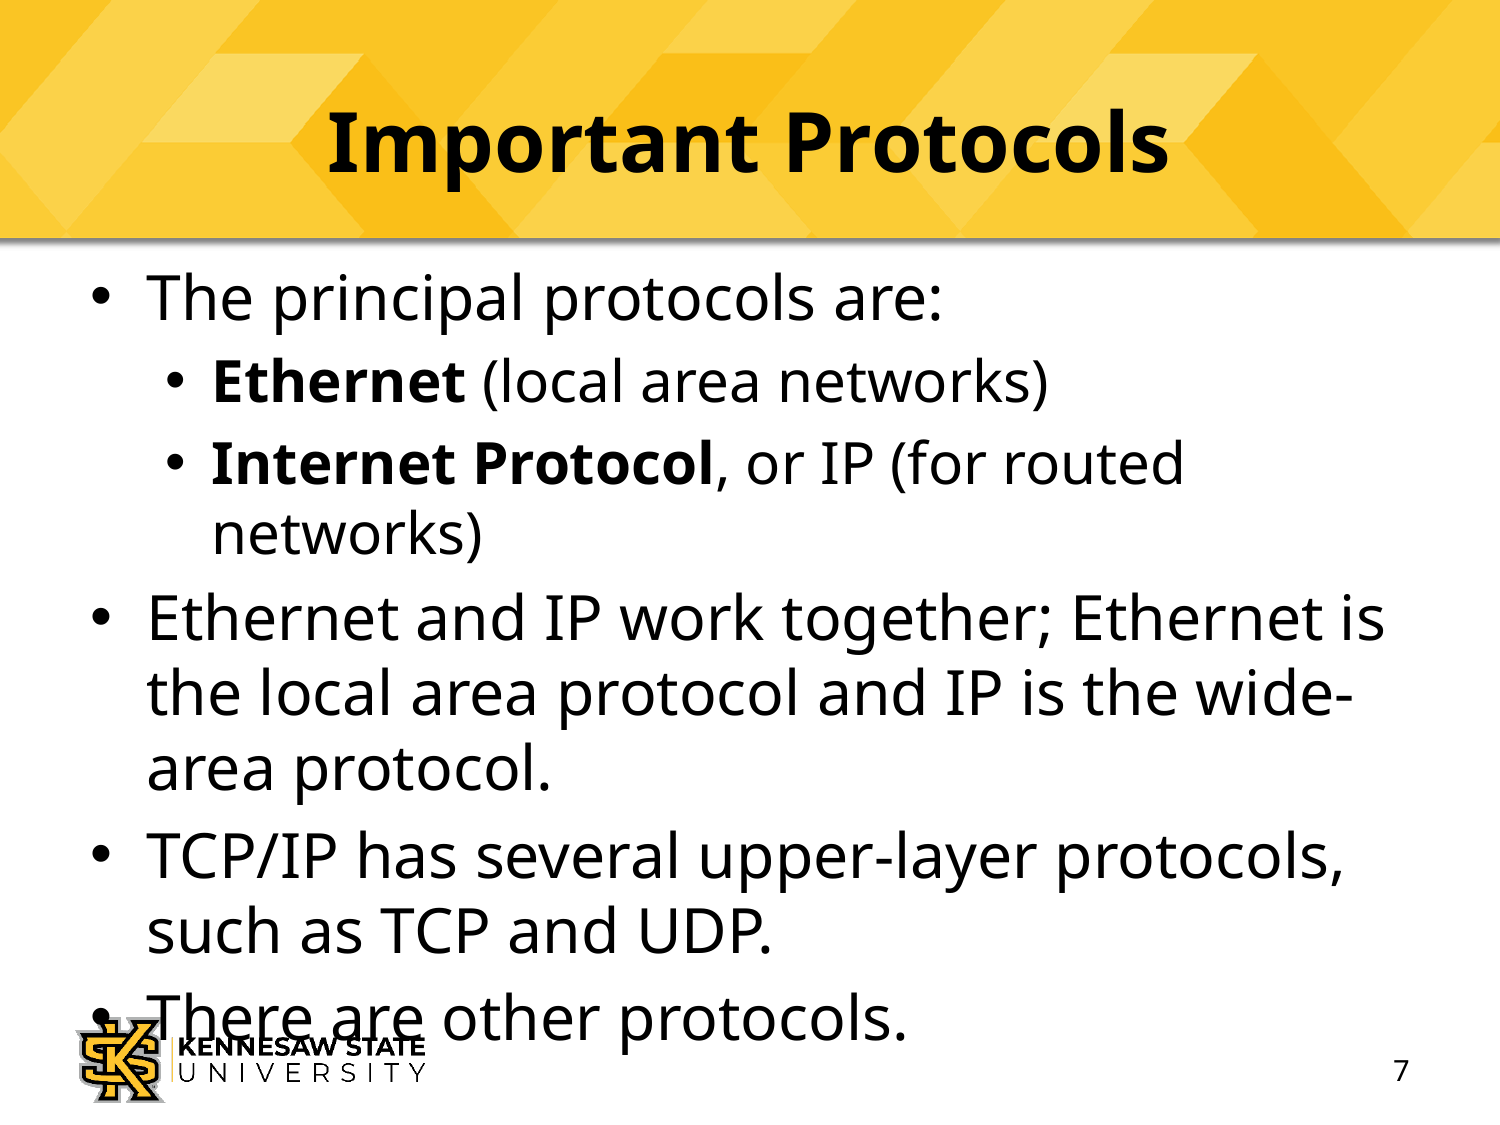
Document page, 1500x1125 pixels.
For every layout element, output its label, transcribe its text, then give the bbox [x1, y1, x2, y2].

picture [0, 0, 1500, 251]
title Important Protocols [75, 45, 1425, 233]
list The principal protocols are: Ethernet (local area networks) Internet Protocol, or IP (for routed networks) Ethernet and IP work together; Ethernet is the local area protocol and IP is the wide-area protocol. TCP/IP has several upper-layer protocols, such as TCP and UDP. There are other protocols. [75, 250, 1438, 1026]
picture [75, 1026, 425, 1103]
slide_number 7 [1074, 1042, 1425, 1103]
